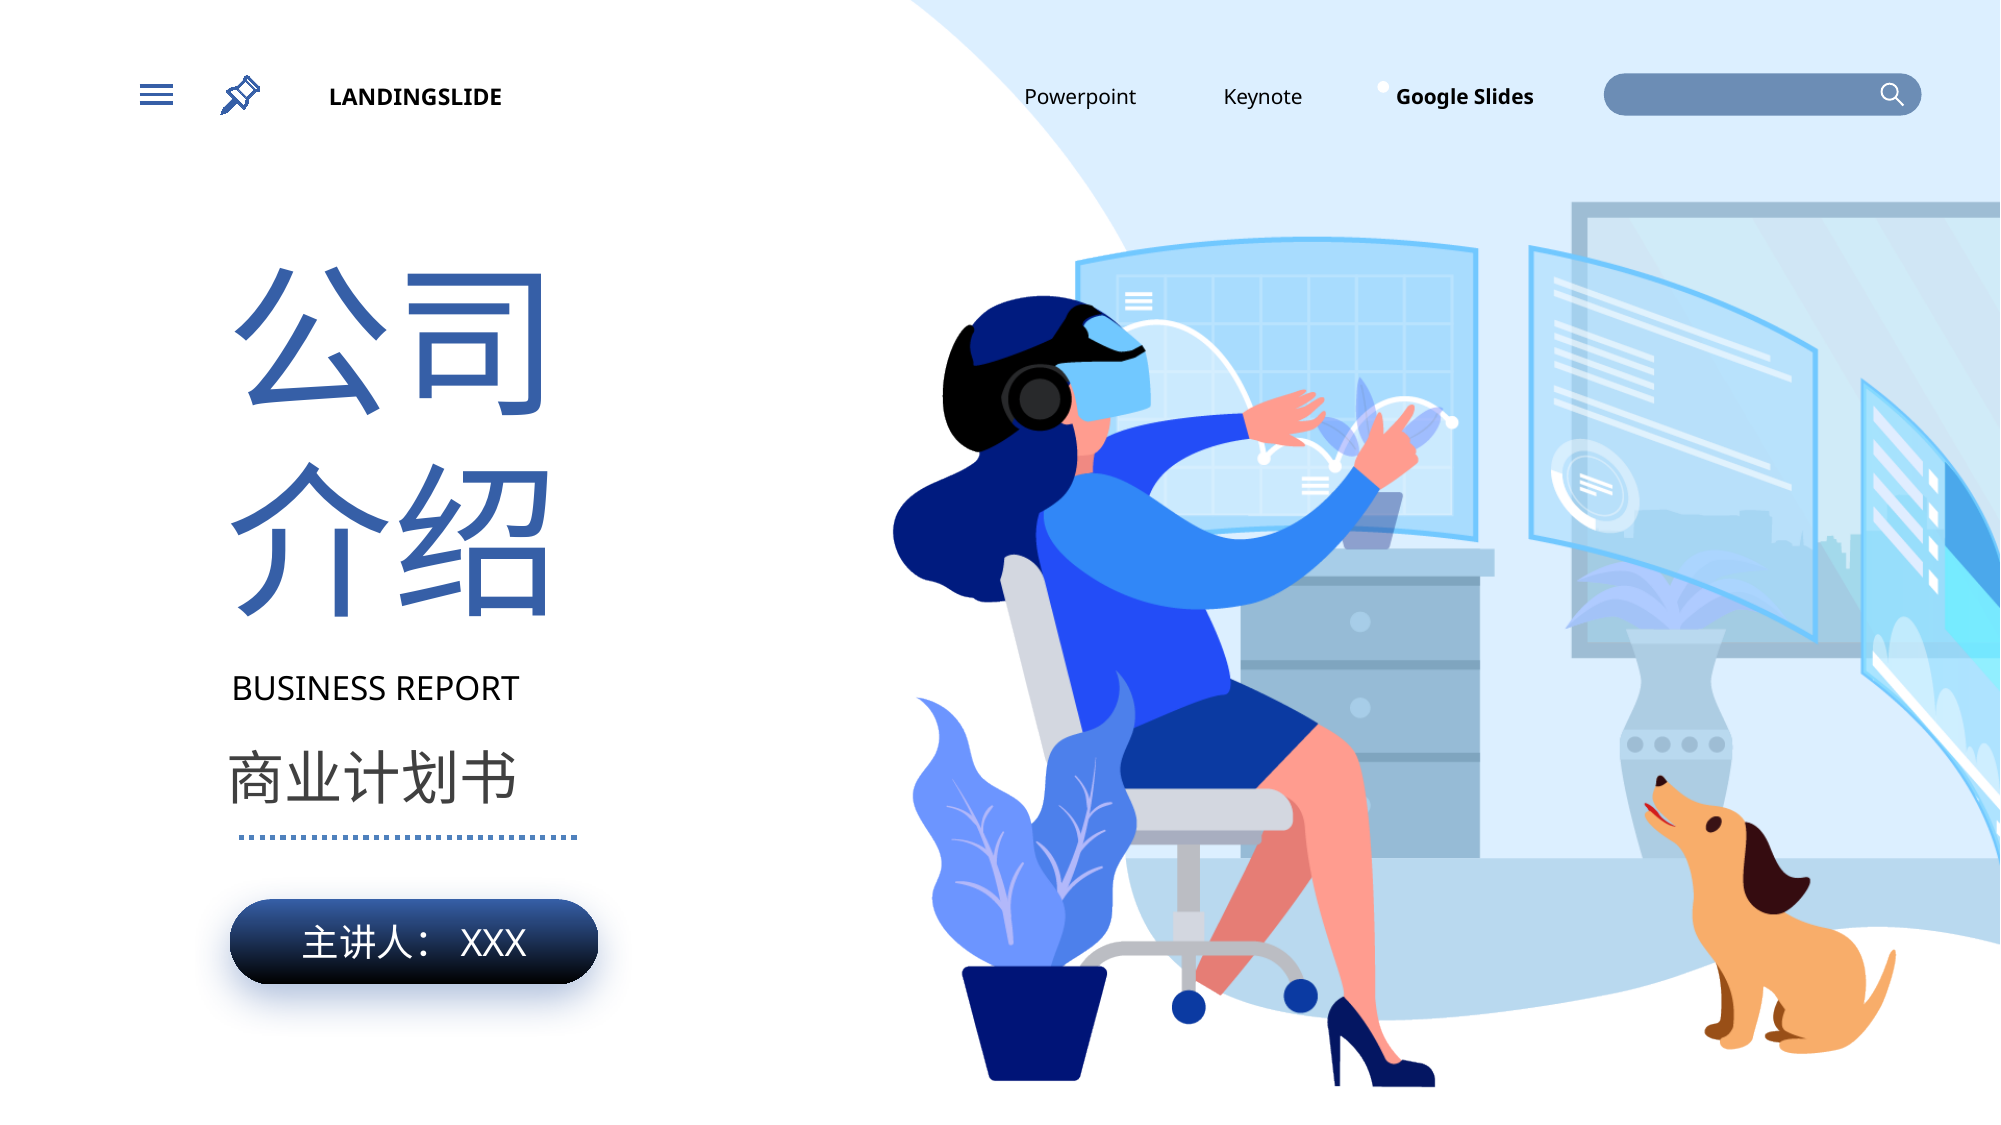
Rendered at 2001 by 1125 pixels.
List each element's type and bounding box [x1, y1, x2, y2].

text_box [1377, 76, 1553, 117]
picture [0, 0, 2000, 1125]
text_box [1880, 82, 1904, 107]
text_box [139, 86, 173, 103]
